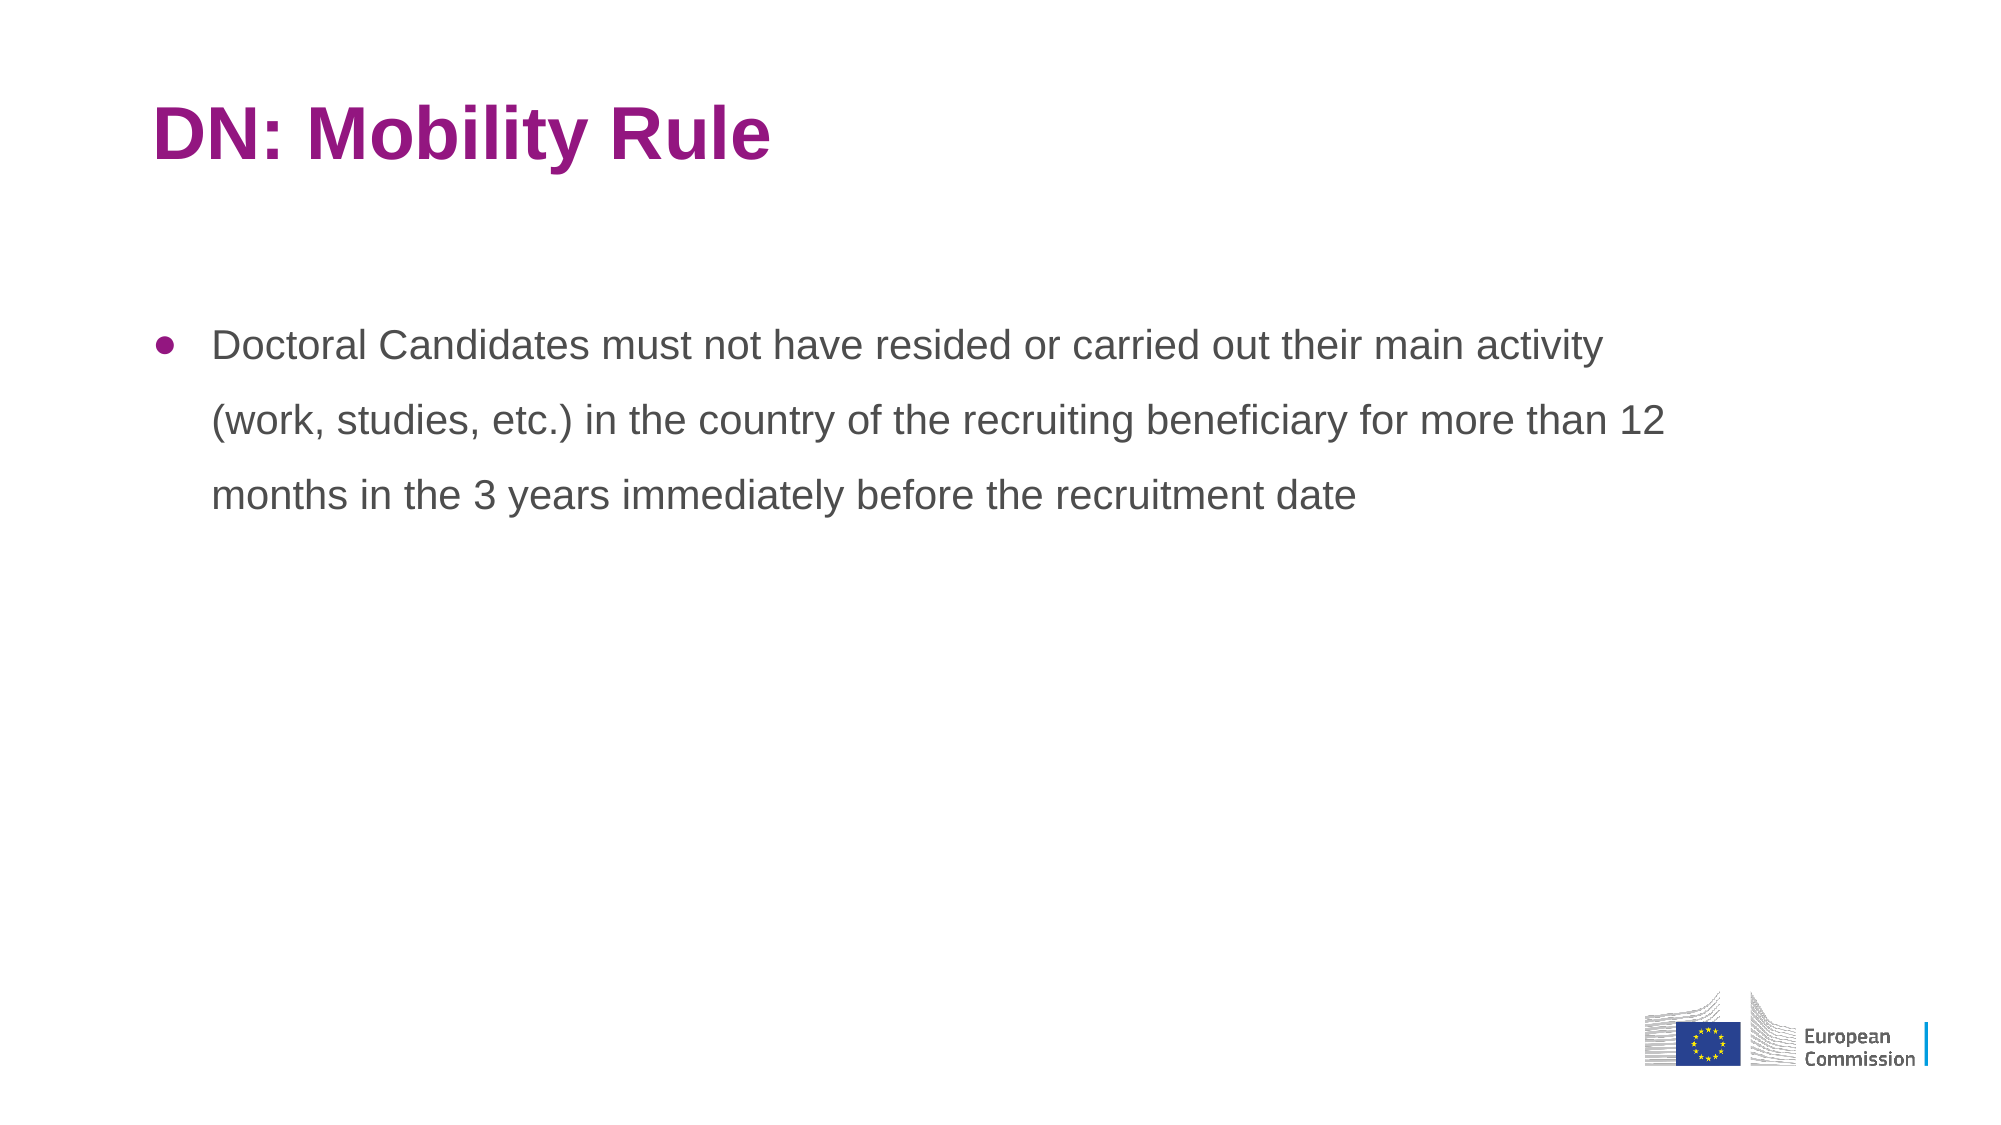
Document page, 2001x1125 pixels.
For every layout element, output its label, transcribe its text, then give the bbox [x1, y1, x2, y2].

list Doctoral Candidates must not have resided or carried out their main activity (work, studies, etc.) in the country of the recruiting beneficiary for more than 12 months in the 3 years immediately before the recruitment date [137, 285, 1701, 909]
title DN: Mobility Rule [137, 76, 1863, 176]
picture [1645, 991, 1928, 1066]
